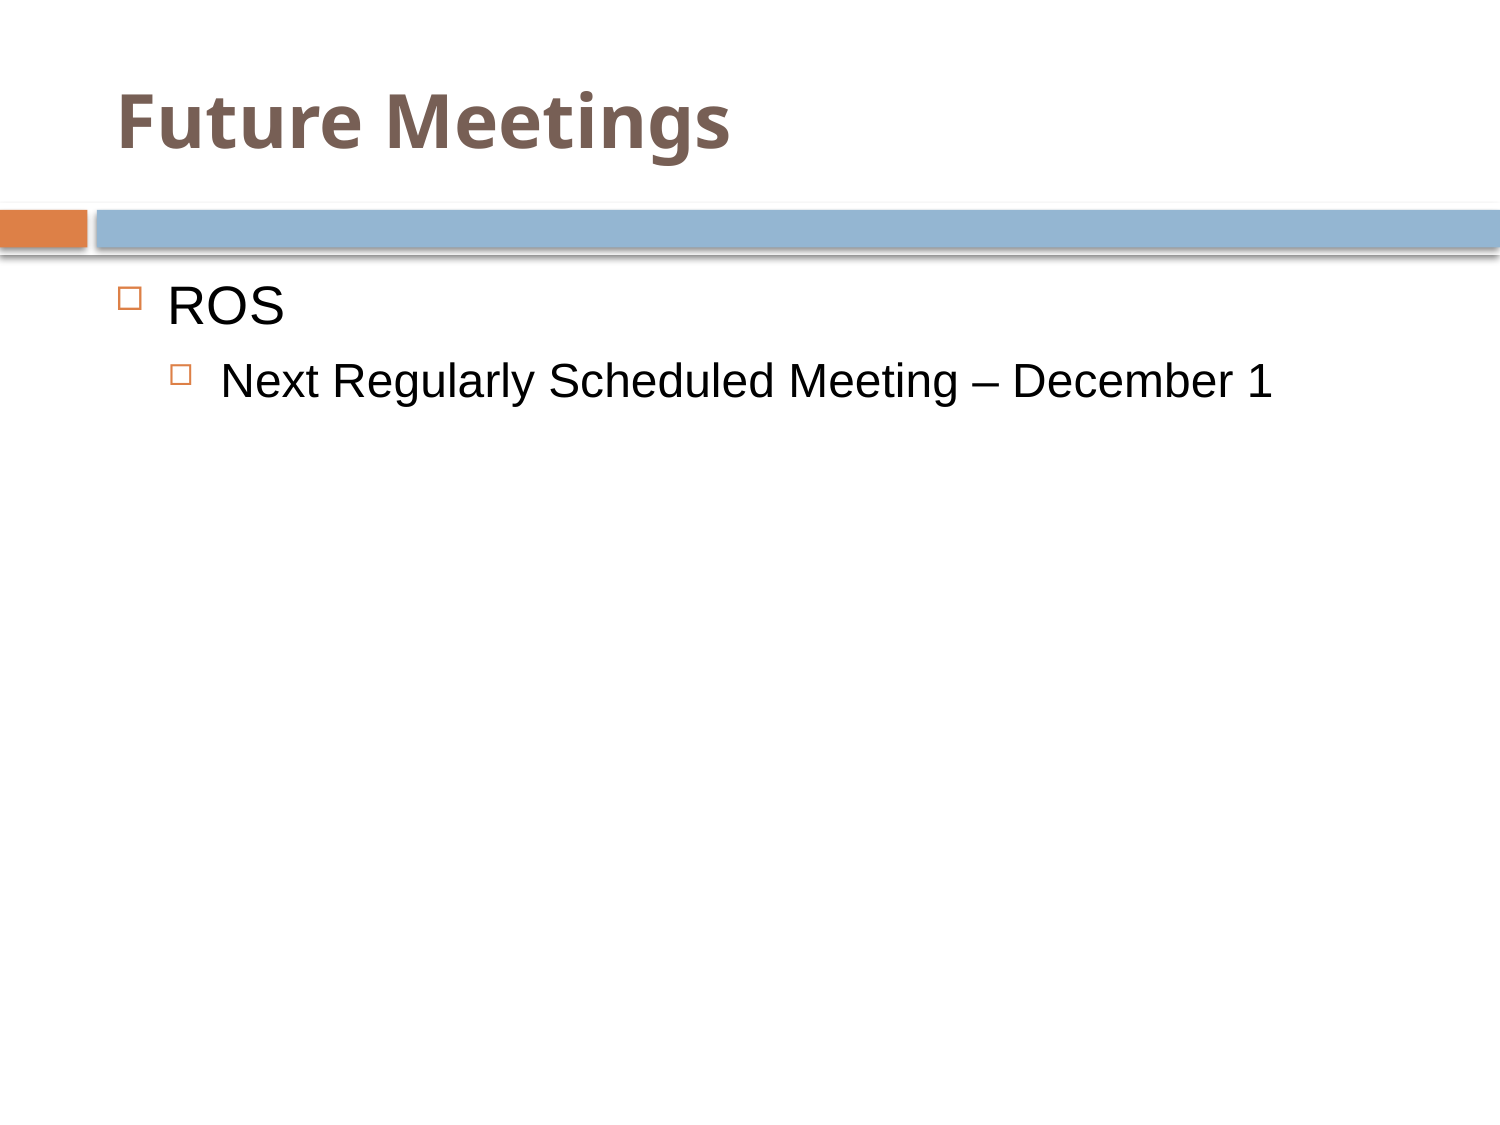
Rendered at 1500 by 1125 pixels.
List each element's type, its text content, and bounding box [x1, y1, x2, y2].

list ROS Next Regularly Scheduled Meeting – December 1 [100, 262, 1439, 1001]
title Future Meetings [100, 37, 1439, 201]
